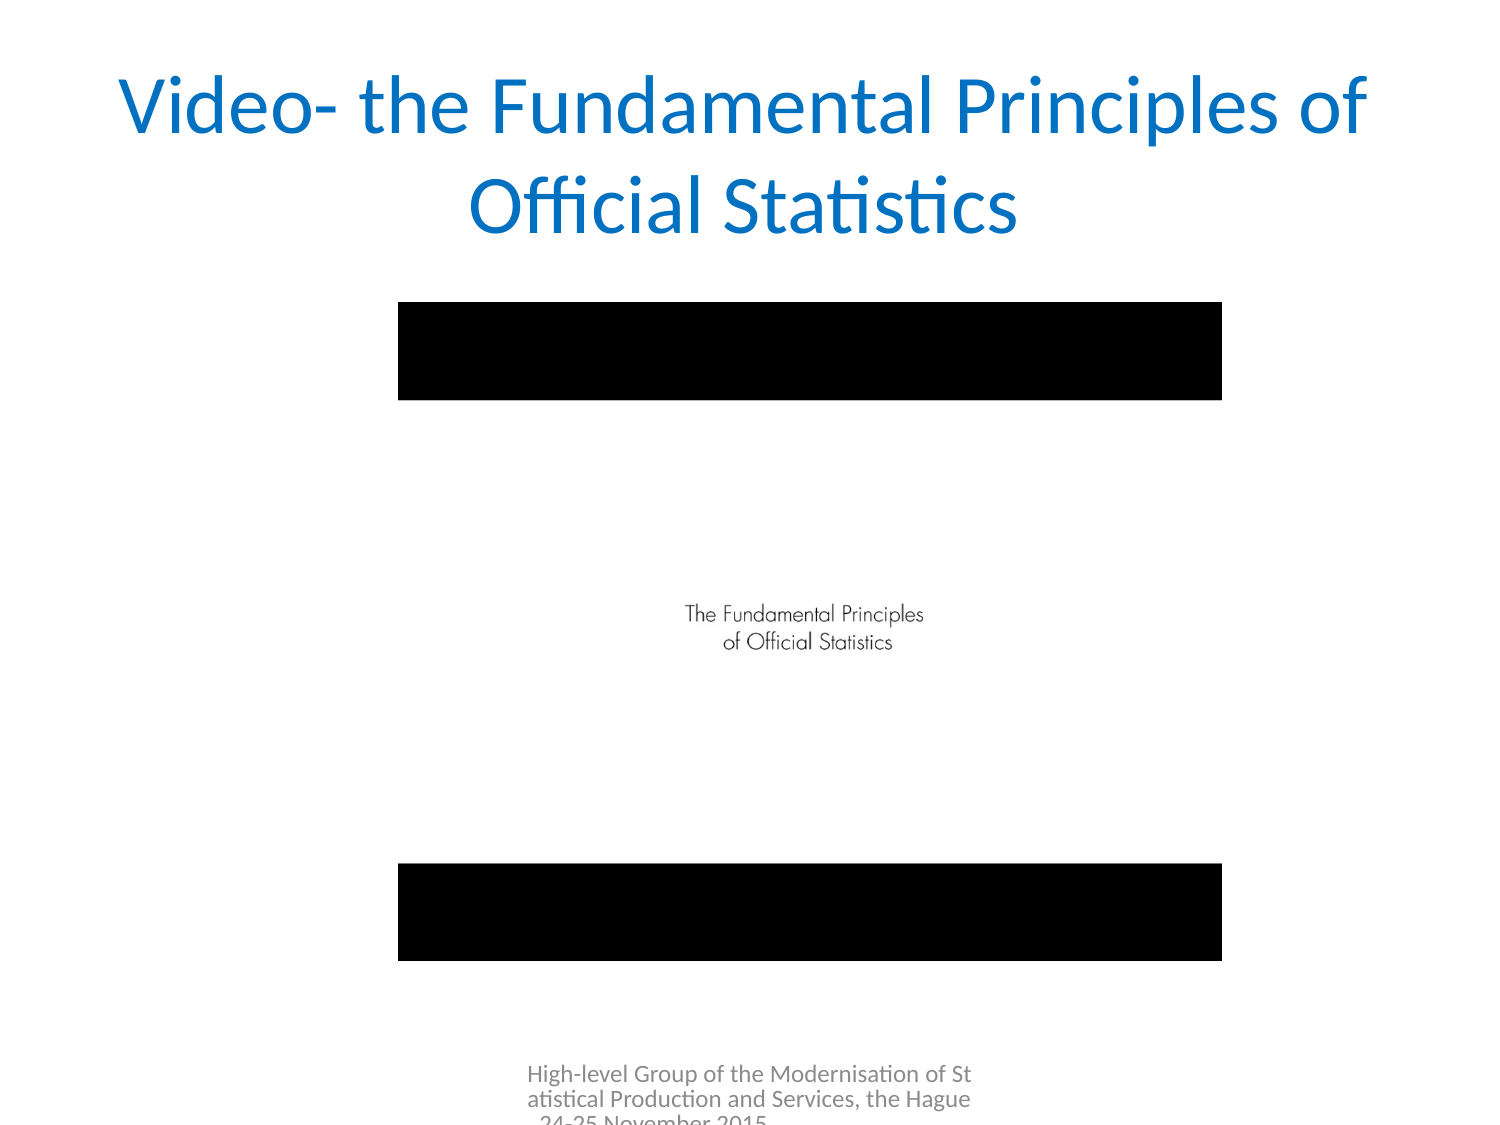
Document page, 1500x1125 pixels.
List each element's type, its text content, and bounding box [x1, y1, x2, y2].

footer High-level Group of the Modernisation of Statistical Production and Services, the Hague, 24-25 November 2015 [512, 1042, 988, 1103]
picture [398, 302, 1222, 962]
text_box Video- the Fundamental Principles of Official Statistics [29, 42, 1459, 258]
